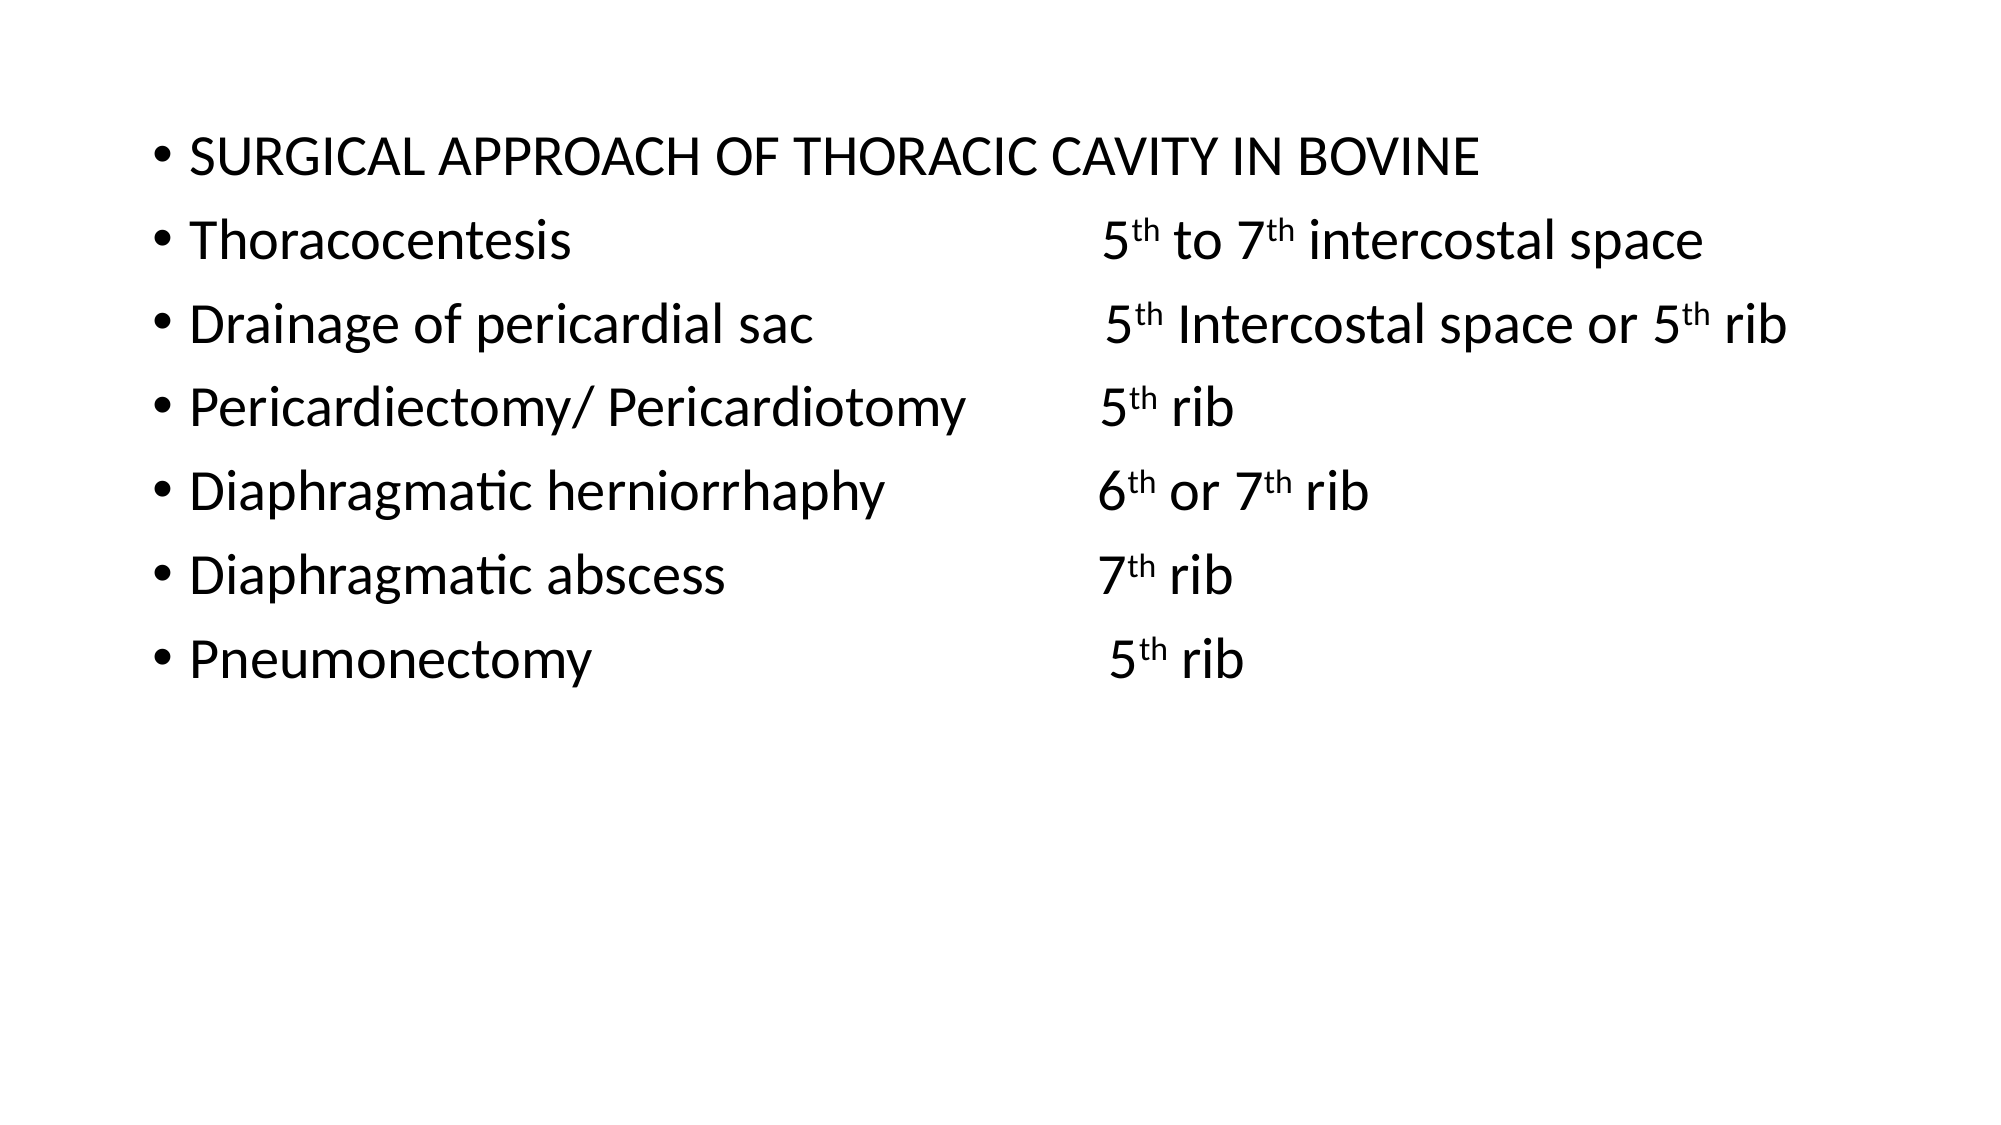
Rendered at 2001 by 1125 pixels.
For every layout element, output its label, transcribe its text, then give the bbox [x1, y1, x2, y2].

list SURGICAL APPROACH OF THORACIC CAVITY IN BOVINE Thoracocentesis 5th to 7th intercostal space Drainage of pericardial sac 5th Intercostal space or 5th rib Pericardiectomy/ Pericardiotomy 5th rib Diaphragmatic herniorrhaphy 6th or 7th rib Diaphragmatic abscess 7th rib Pneumonectomy 5th rib [137, 117, 1863, 1014]
